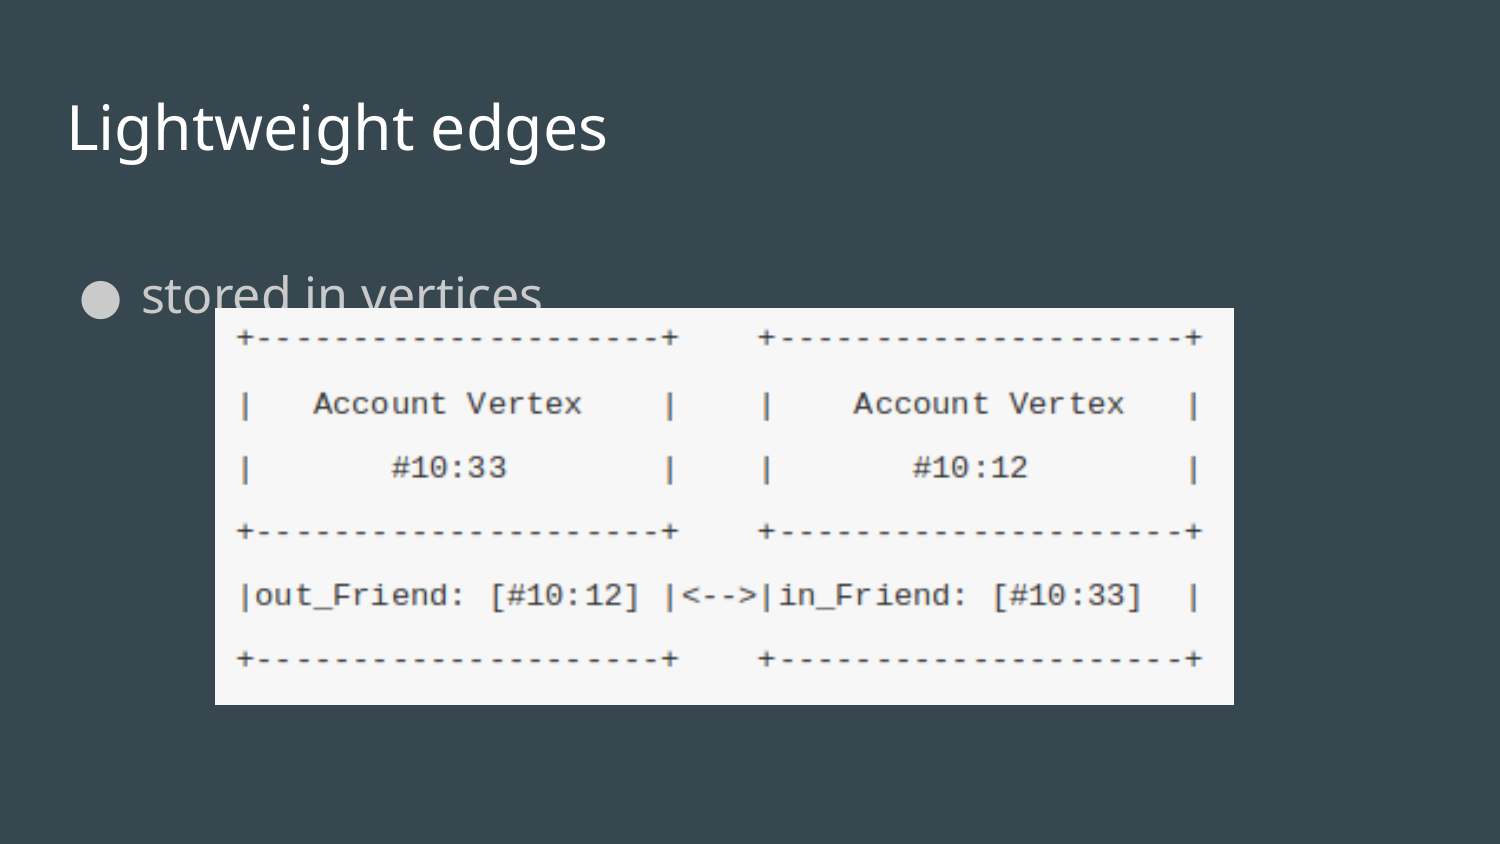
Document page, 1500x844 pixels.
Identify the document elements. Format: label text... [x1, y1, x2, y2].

title Lightweight edges [51, 72, 1449, 167]
list stored in vertices [51, 189, 1449, 750]
picture [215, 308, 1234, 705]
